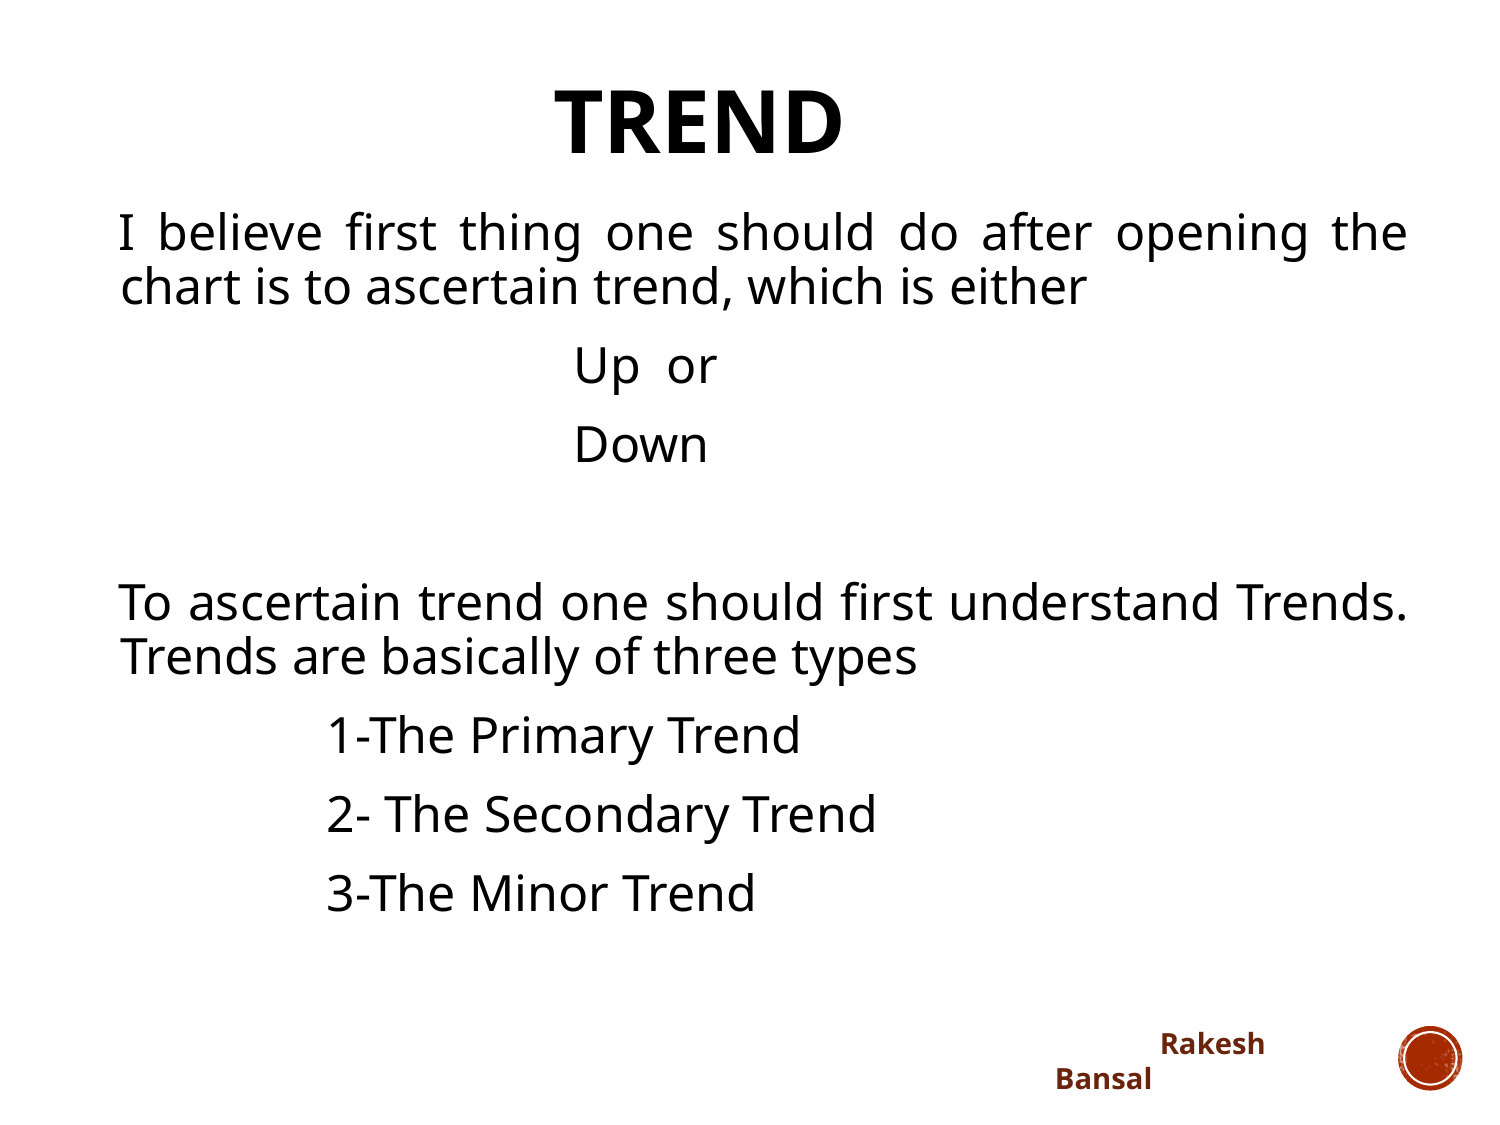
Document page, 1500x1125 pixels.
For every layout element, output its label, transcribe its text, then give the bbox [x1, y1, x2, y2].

text_box Rakesh Bansal [1039, 1025, 1387, 1096]
list I believe first thing one should do after opening the chart is to ascertain trend, which is either Up or Down To ascertain trend one should first understand Trends. Trends are basically of three types 1-The Primary Trend 2- The Secondary Trend 3-The Minor Trend [75, 200, 1425, 1000]
title Trend [181, 50, 1219, 200]
